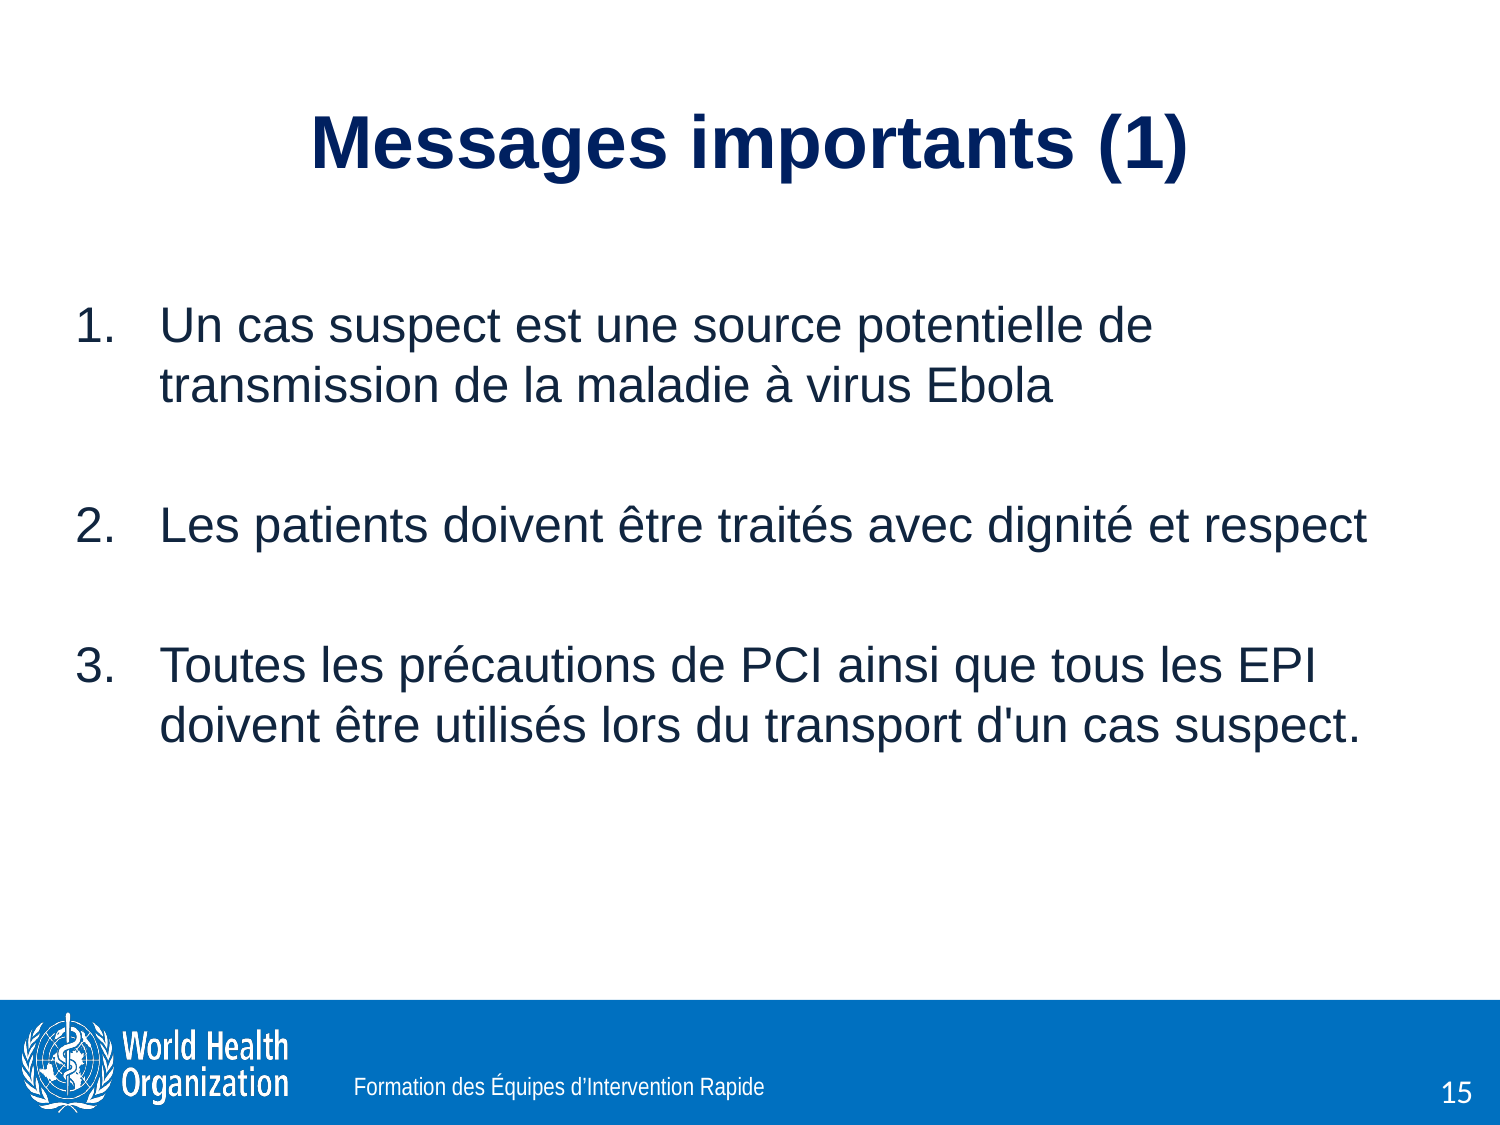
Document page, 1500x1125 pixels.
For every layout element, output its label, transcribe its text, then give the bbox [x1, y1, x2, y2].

title Messages importants (1) [75, 45, 1425, 233]
picture [21, 1012, 288, 1113]
list Un cas suspect est une source potentielle de transmission de la maladie à virus Ebola Les patients doivent être traités avec dignité et respect Toutes les précautions de PCI ainsi que tous les EPI doivent être utilisés lors du transport d'un cas suspect. [75, 292, 1425, 1035]
